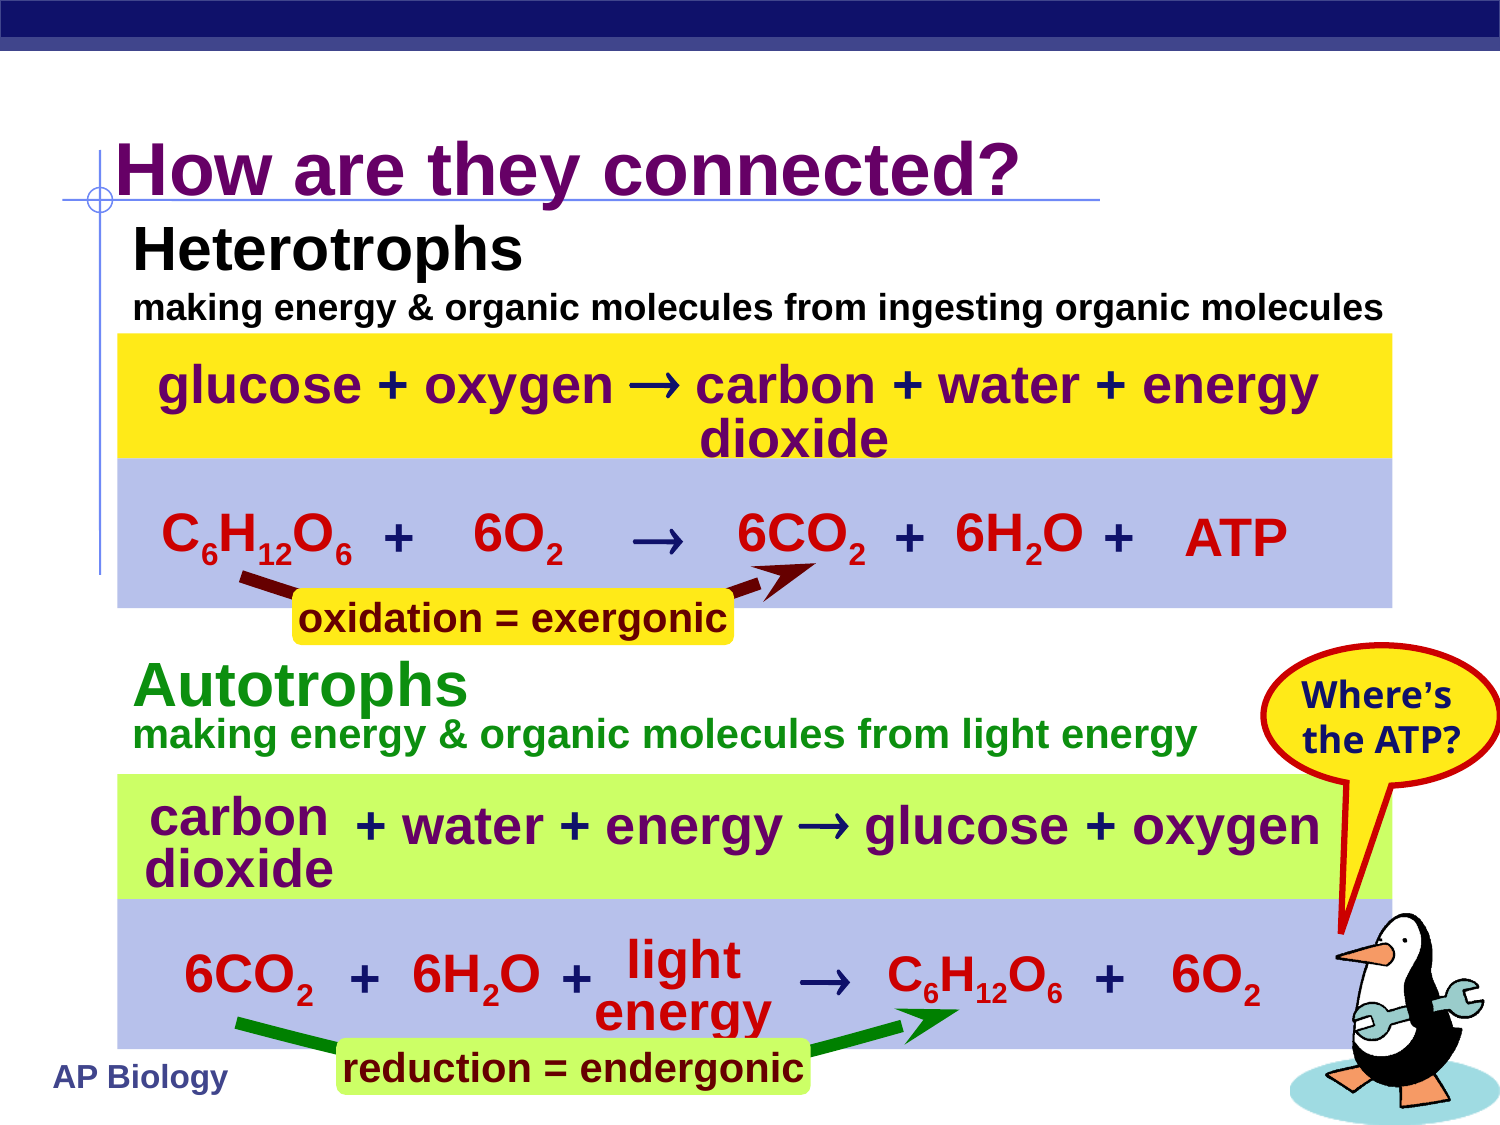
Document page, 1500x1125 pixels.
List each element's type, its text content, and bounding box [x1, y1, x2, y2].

text_box making energy & organic molecules from light energy [117, 699, 1213, 764]
picture [1290, 912, 1500, 1125]
text_box Autotrophs [117, 636, 485, 699]
text_box Heterotrophs [117, 200, 540, 275]
text_box reduction = endergonic [336, 1057, 811, 1095]
title How are they connected? [99, 112, 1463, 238]
text_box making energy & organic molecules from ingesting organic molecules [117, 275, 1400, 336]
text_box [117, 773, 1393, 1050]
text_box oxidation = exergonic [292, 618, 735, 646]
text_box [117, 333, 1393, 609]
text_box Where’s the ATP? [1263, 645, 1500, 786]
